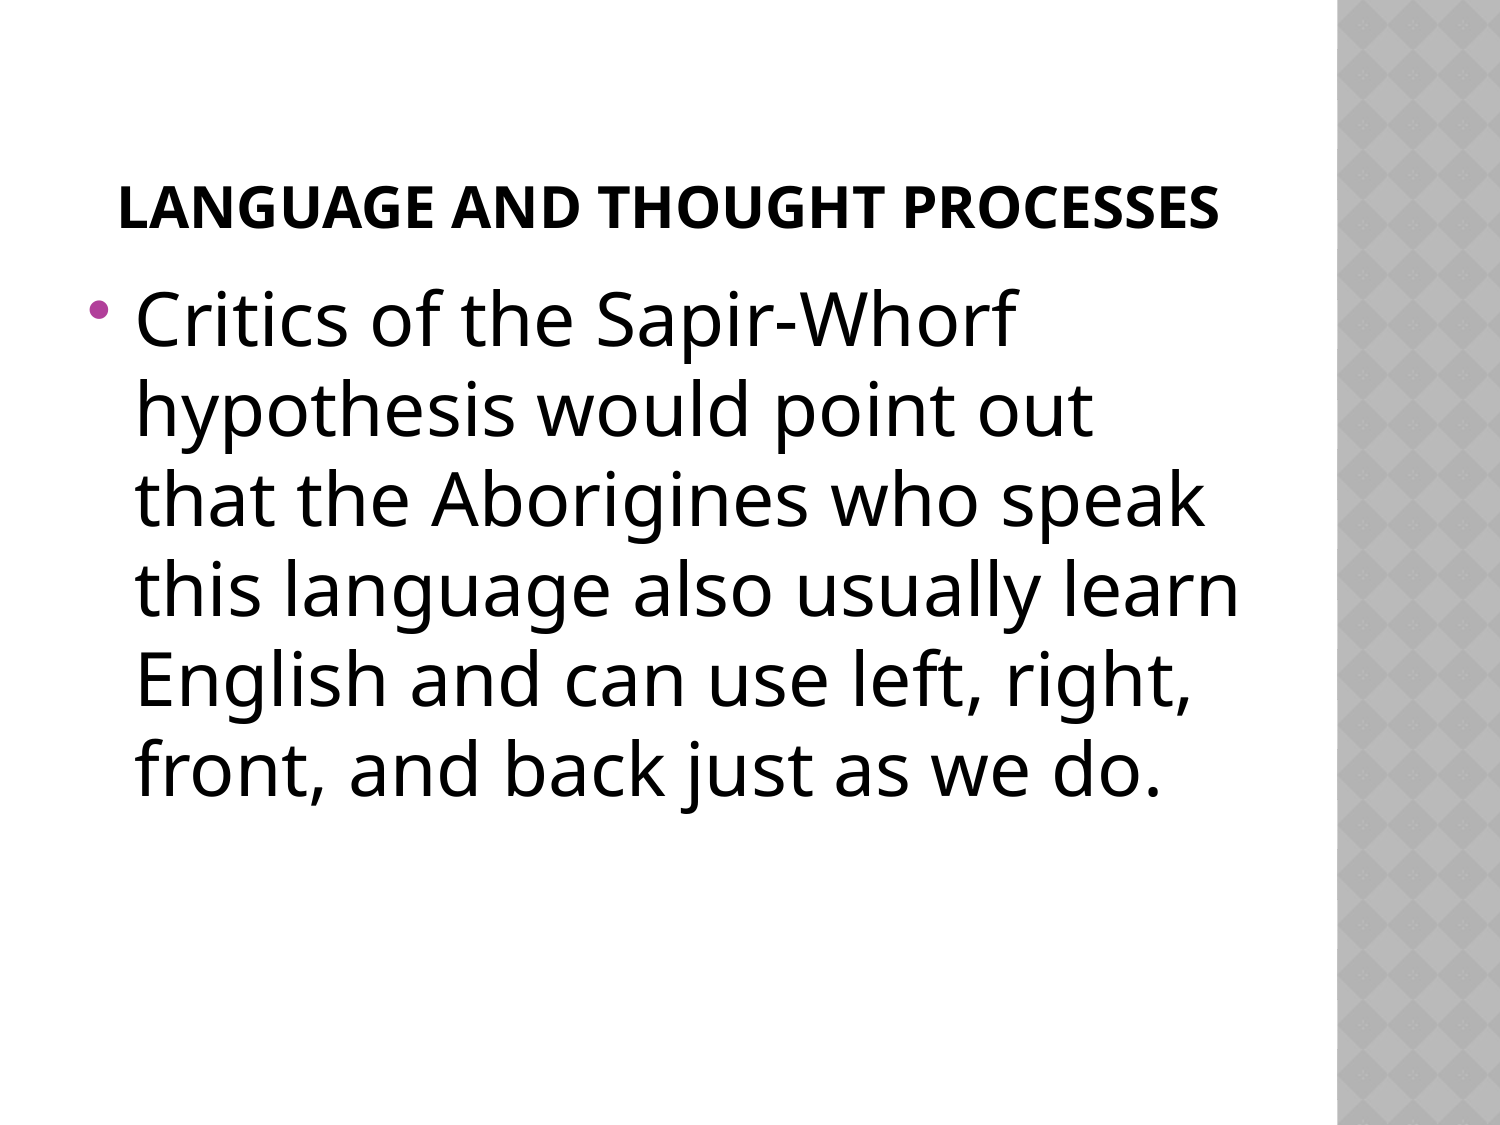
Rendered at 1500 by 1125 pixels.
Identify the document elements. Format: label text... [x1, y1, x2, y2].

title Language and thought processes [75, 52, 1263, 240]
list Critics of the Sapir-Whorf hypothesis would point out that the Aborigines who speak this language also usually learn English and can use left, right, front, and back just as we do. [75, 264, 1263, 1059]
